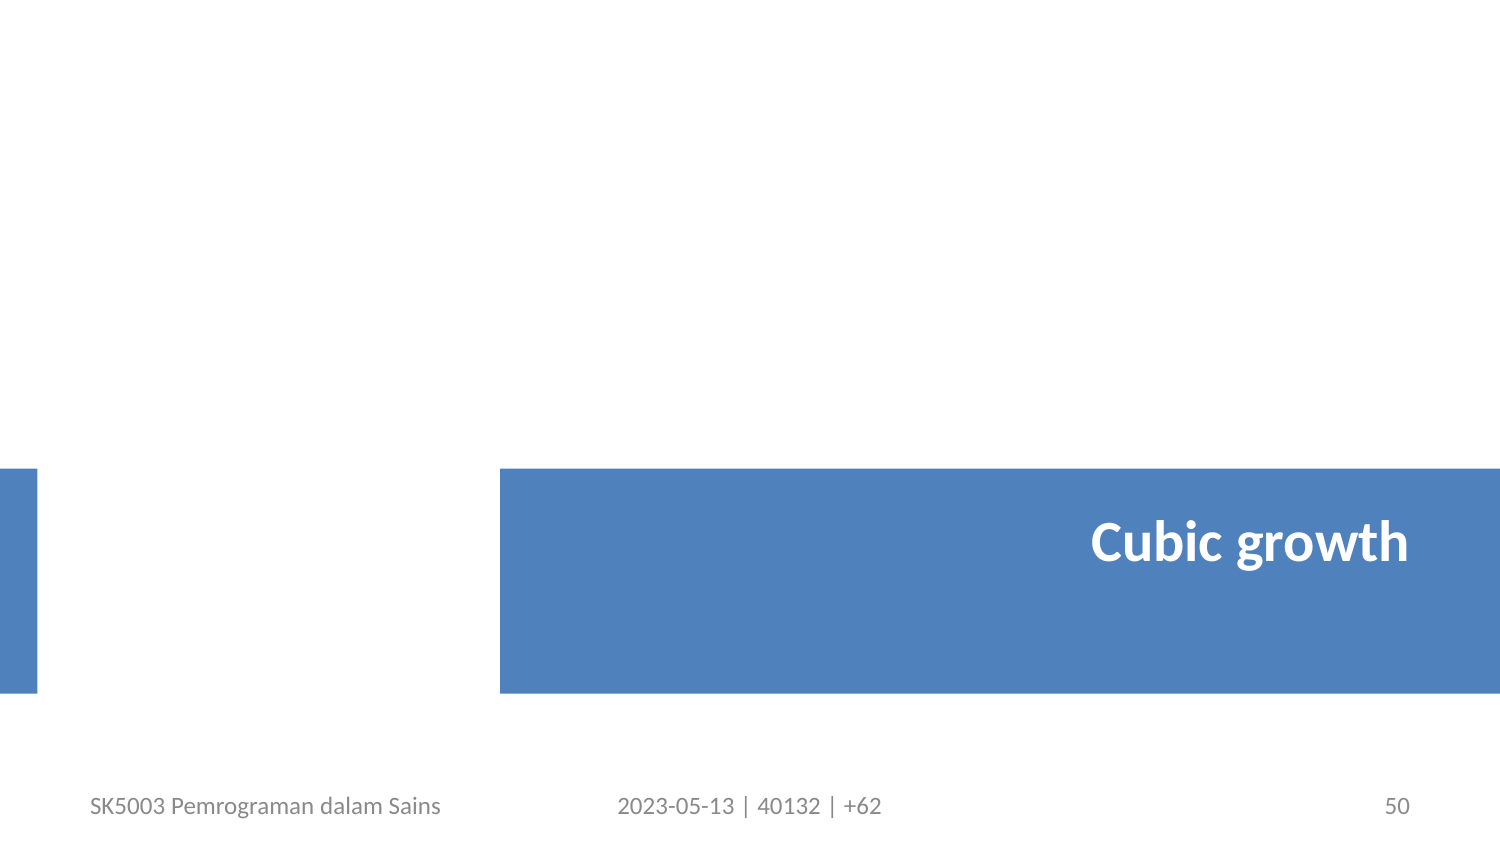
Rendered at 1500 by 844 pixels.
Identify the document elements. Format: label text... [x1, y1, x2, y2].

slide_number SK5003 Pemrograman dalam Sains [75, 782, 463, 827]
slide_number 50 [1074, 782, 1425, 827]
text_box Cubic growth [587, 509, 1425, 666]
footer 2023-05-13 | 40132 | +62 [512, 782, 988, 827]
